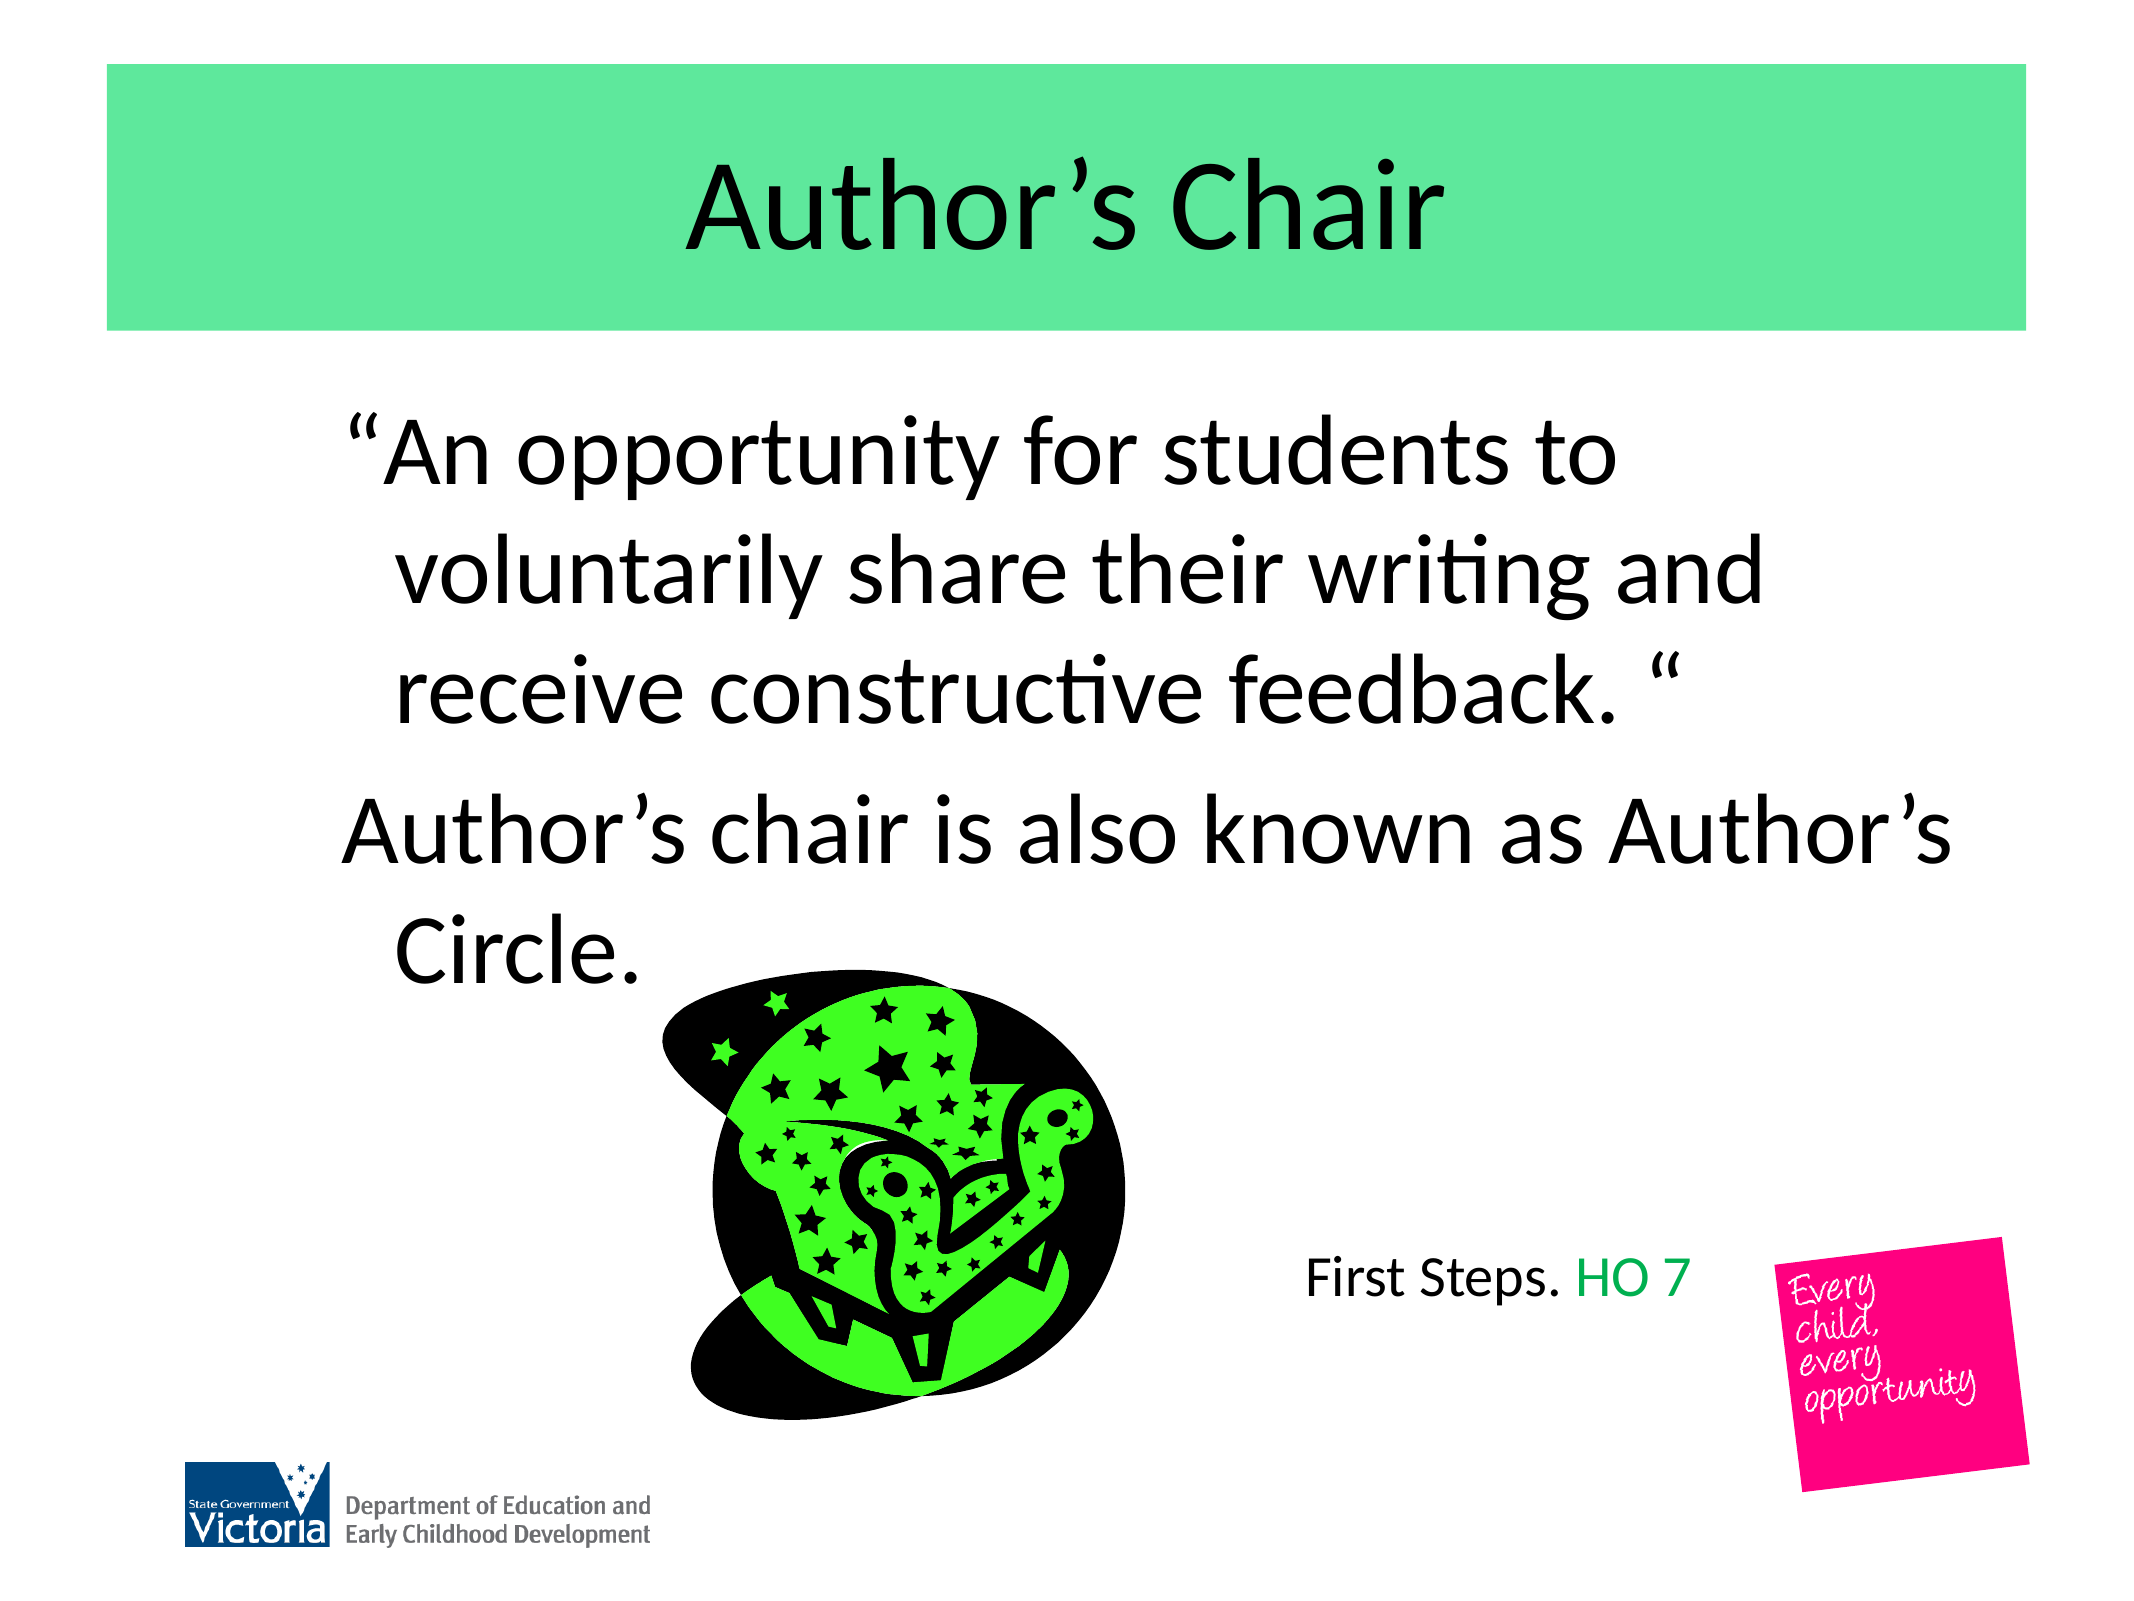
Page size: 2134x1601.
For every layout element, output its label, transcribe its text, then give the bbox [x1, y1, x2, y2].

title Author’s Chair [106, 63, 2027, 331]
picture [632, 952, 1126, 1434]
picture [1795, 1430, 2030, 1493]
list “An opportunity for students to voluntarily share their writing and receive constructive feedback. “ Author’s chair is also known as Author’s Circle. First Steps. HO 7 First steps HO and Rubric [106, 373, 2027, 1430]
picture [185, 1462, 650, 1548]
